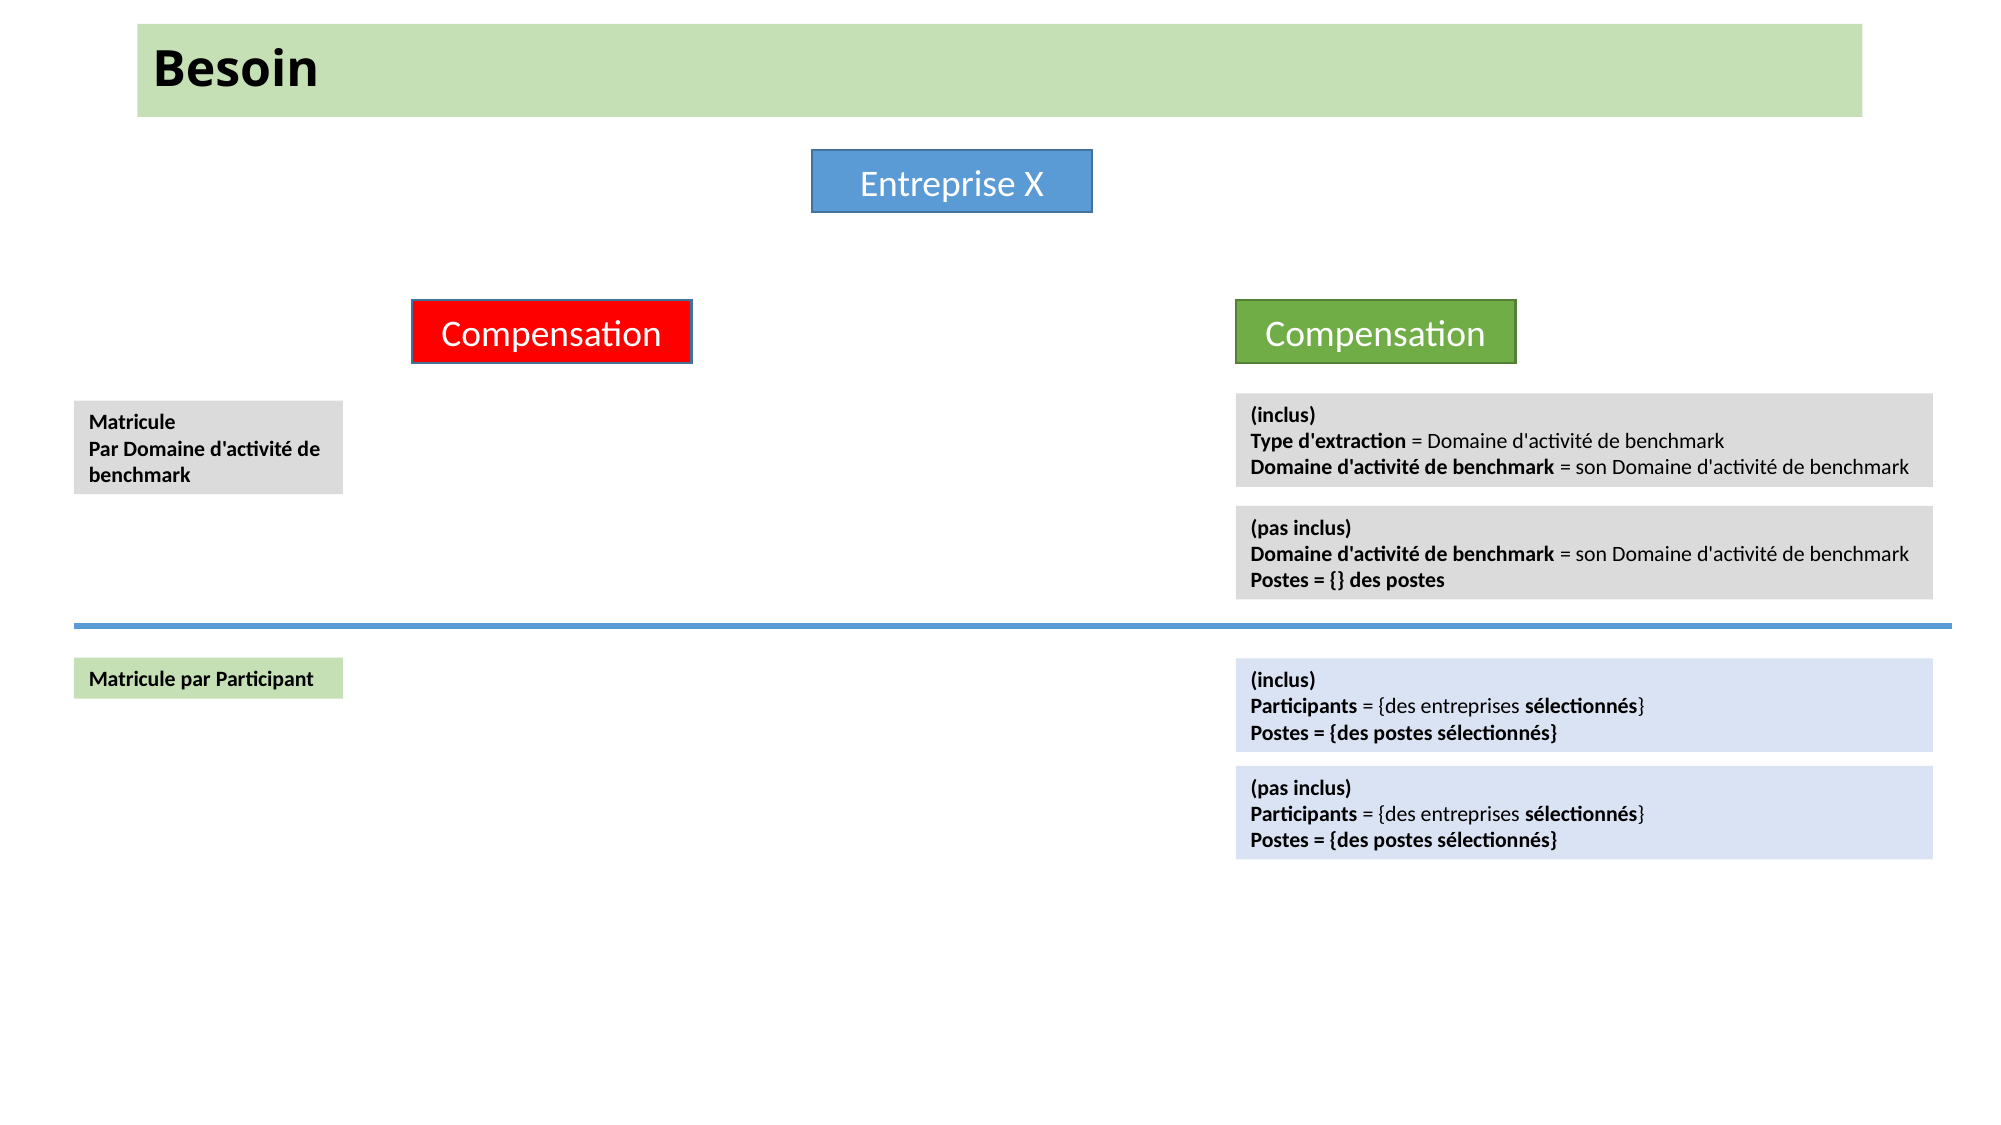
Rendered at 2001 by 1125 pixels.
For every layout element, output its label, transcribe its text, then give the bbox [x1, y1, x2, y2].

text_box Compensation [411, 299, 693, 364]
text_box (inclus) Participants = {des entreprises sélectionnés} Postes = {des postes sélectionnés} [1235, 658, 1933, 752]
text_box (pas inclus) Domaine d'activité de benchmark = son Domaine d'activité de benchmark Postes = {} des postes [1235, 505, 1933, 600]
text_box (pas inclus) Participants = {des entreprises sélectionnés} Postes = {des postes sélectionnés} [1235, 765, 1933, 860]
text_box Matricule par Participant [73, 657, 343, 699]
text_box (inclus) Type d'extraction = Domaine d'activité de benchmark Domaine d'activité de benchmark = son Domaine d'activité de benchmark [1235, 393, 1933, 487]
title Besoin [137, 23, 1863, 117]
text_box Compensation [1235, 299, 1517, 364]
text_box Matricule Par Domaine d'activité de benchmark [73, 400, 343, 495]
text_box Entreprise X [811, 149, 1093, 213]
